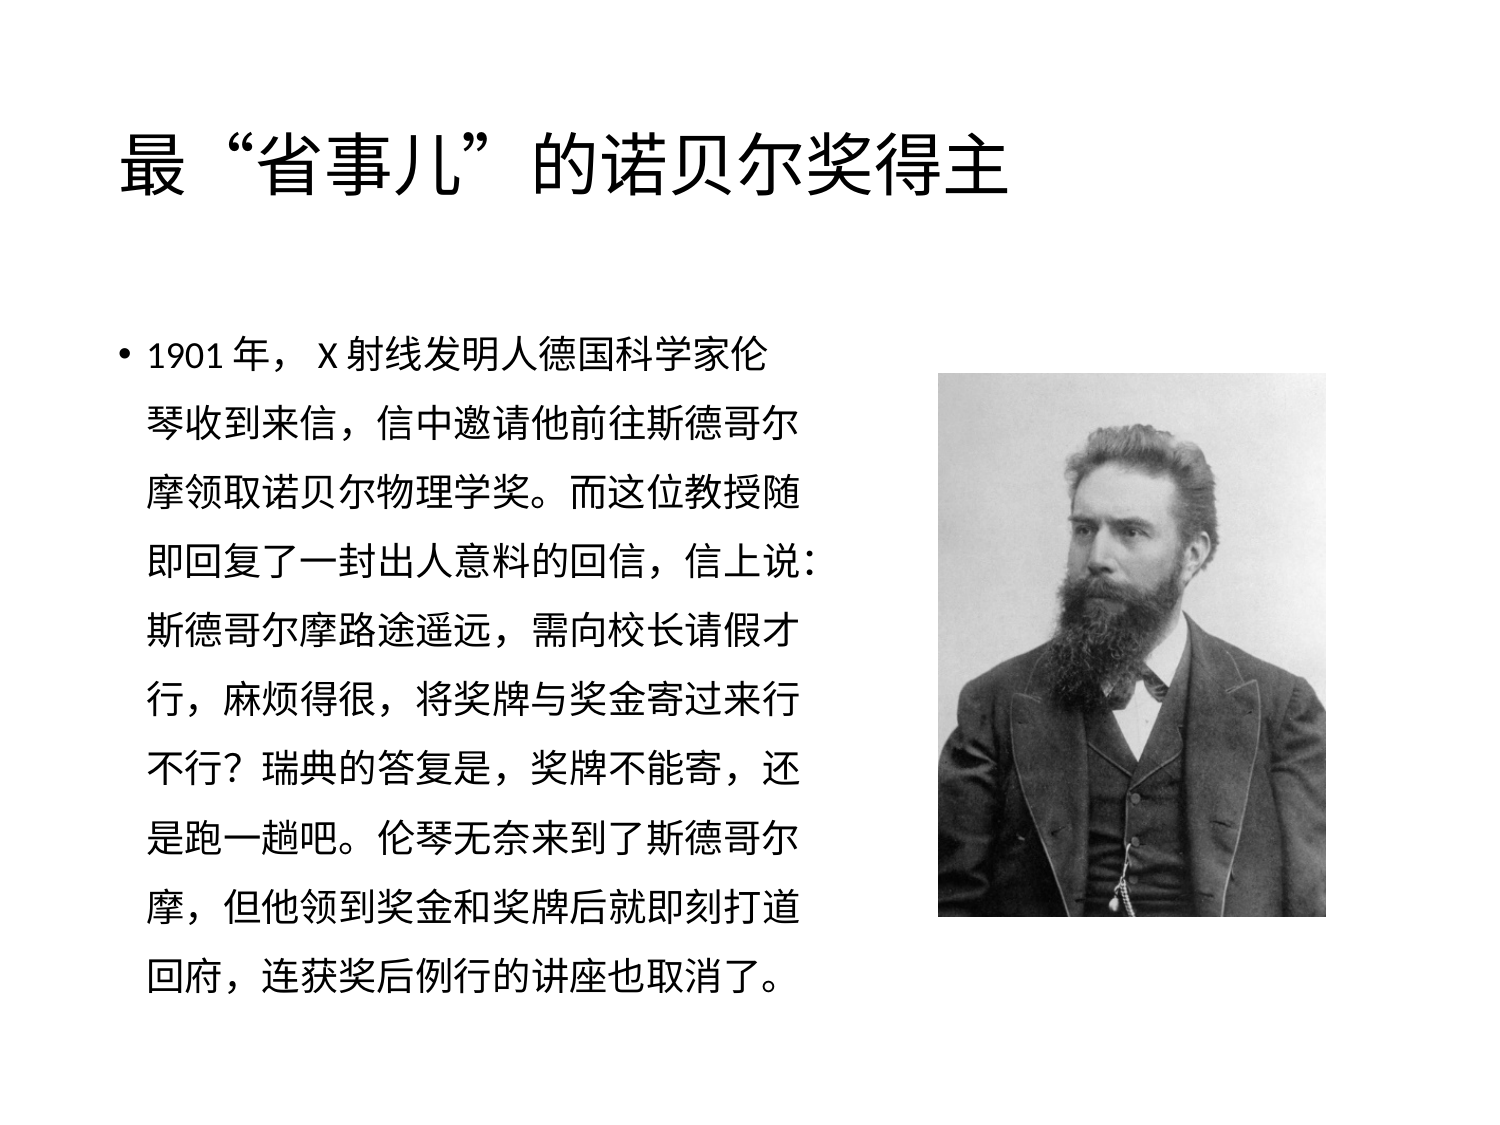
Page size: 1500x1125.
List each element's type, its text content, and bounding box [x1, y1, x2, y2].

picture [938, 373, 1326, 917]
list 1901年，X射线发明人德国科学家伦琴收到来信，信中邀请他前往斯德哥尔摩领取诺贝尔物理学奖。而这位教授随即回复了一封出人意料的回信，信上说：斯德哥尔摩路途遥远，需向校长请假才行，麻烦得很，将奖牌与奖金寄过来行不行？瑞典的答复是，奖牌不能寄，还是跑一趟吧。伦琴无奈来到了斯德哥尔摩，但他领到奖金和奖牌后就即刻打道回府，连获奖后例行的讲座也取消了。 [103, 299, 821, 1014]
title 最“省事儿”的诺贝尔奖得主 [103, 59, 1397, 278]
